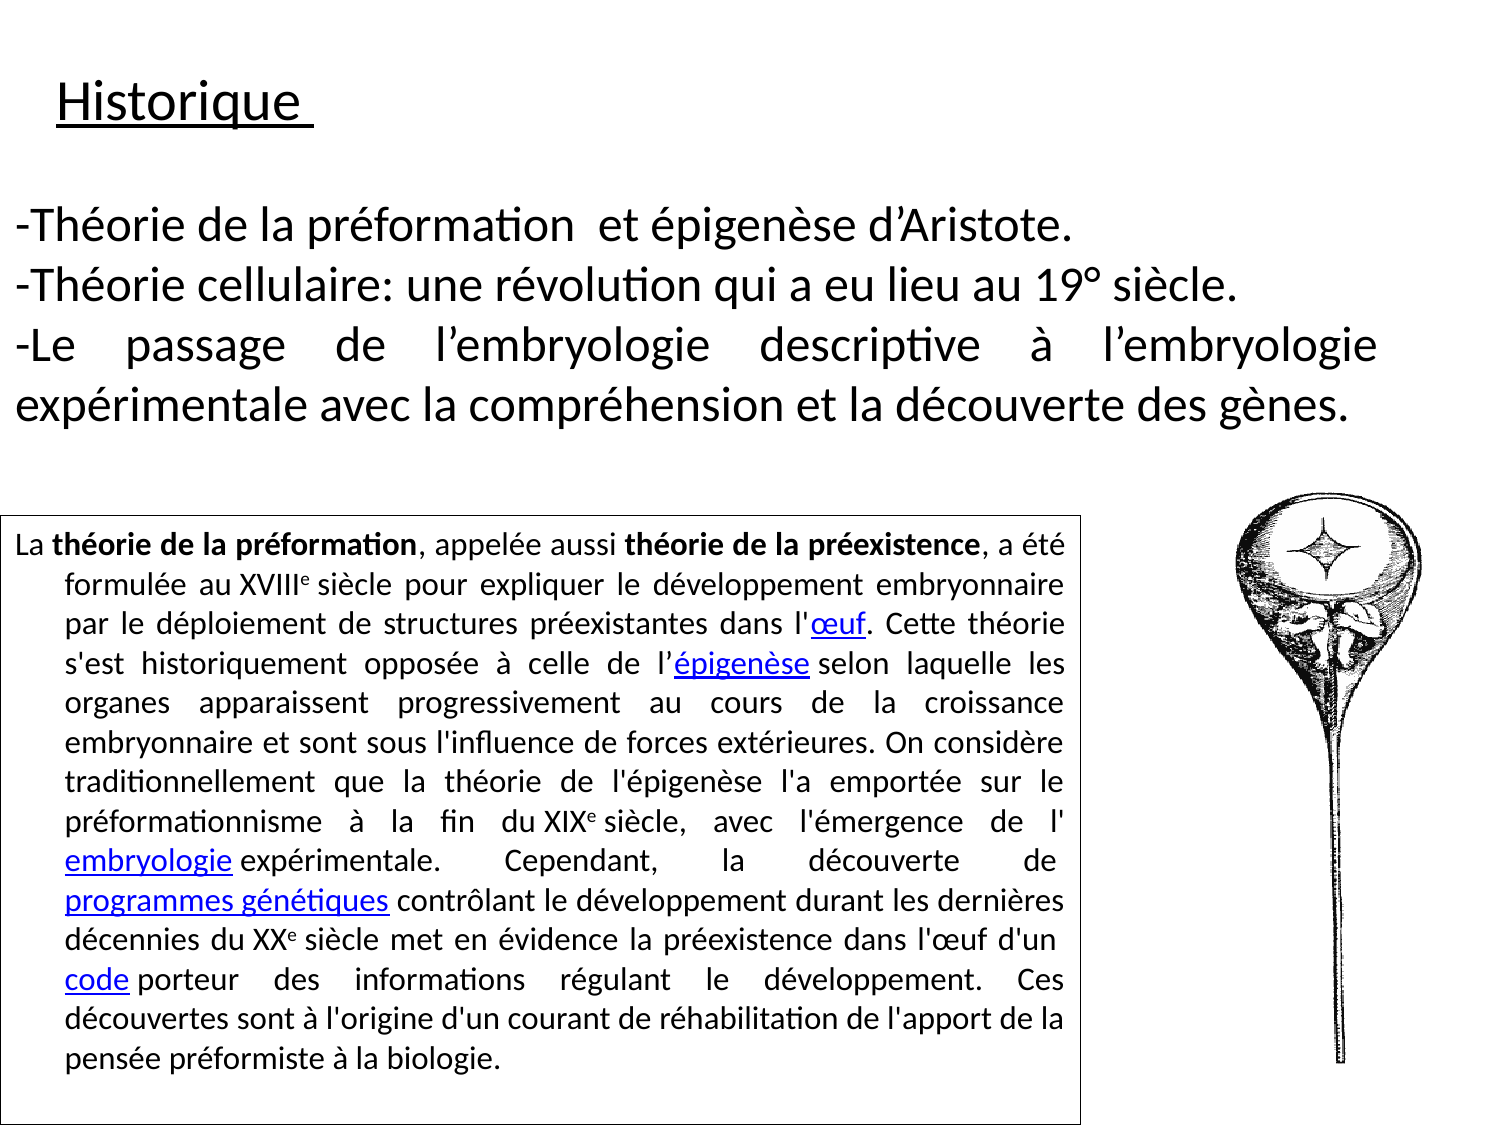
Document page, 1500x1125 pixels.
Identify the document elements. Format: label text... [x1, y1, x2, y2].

text_box -Théorie de la préformation et épigenèse d’Aristote. -Théorie cellulaire: une révolution qui a eu lieu au 19° siècle. -Le passage de l’embryologie descriptive à l’embryologie expérimentale avec la compréhension et la découverte des gènes. [0, 184, 1394, 440]
picture [1233, 491, 1424, 1064]
list La théorie de la préformation, appelée aussi théorie de la préexistence, a été formulée au xviiie siècle pour expliquer le développement embryonnaire par le déploiement de structures préexistantes dans l'œuf. Cette théorie s'est historiquement opposée à celle de l’épigenèse selon laquelle les organes apparaissent progressivement au cours de la croissance embryonnaire et sont sous l'influence de forces extérieures. On considère traditionnellement que la théorie de l'épigenèse l'a emportée sur le préformationnisme à la fin du xixe siècle, avec l'émergence de l'embryologie expérimentale. Cependant, la découverte de programmes génétiques contrôlant le développement durant les dernières décennies du xxe siècle met en évidence la préexistence dans l'œuf d'un code porteur des informations régulant le développement. Ces découvertes sont à l'origine d'un courant de réhabilitation de l'apport de la pensée préformiste à la biologie. [0, 515, 1081, 1125]
text_box Historique [41, 54, 361, 140]
